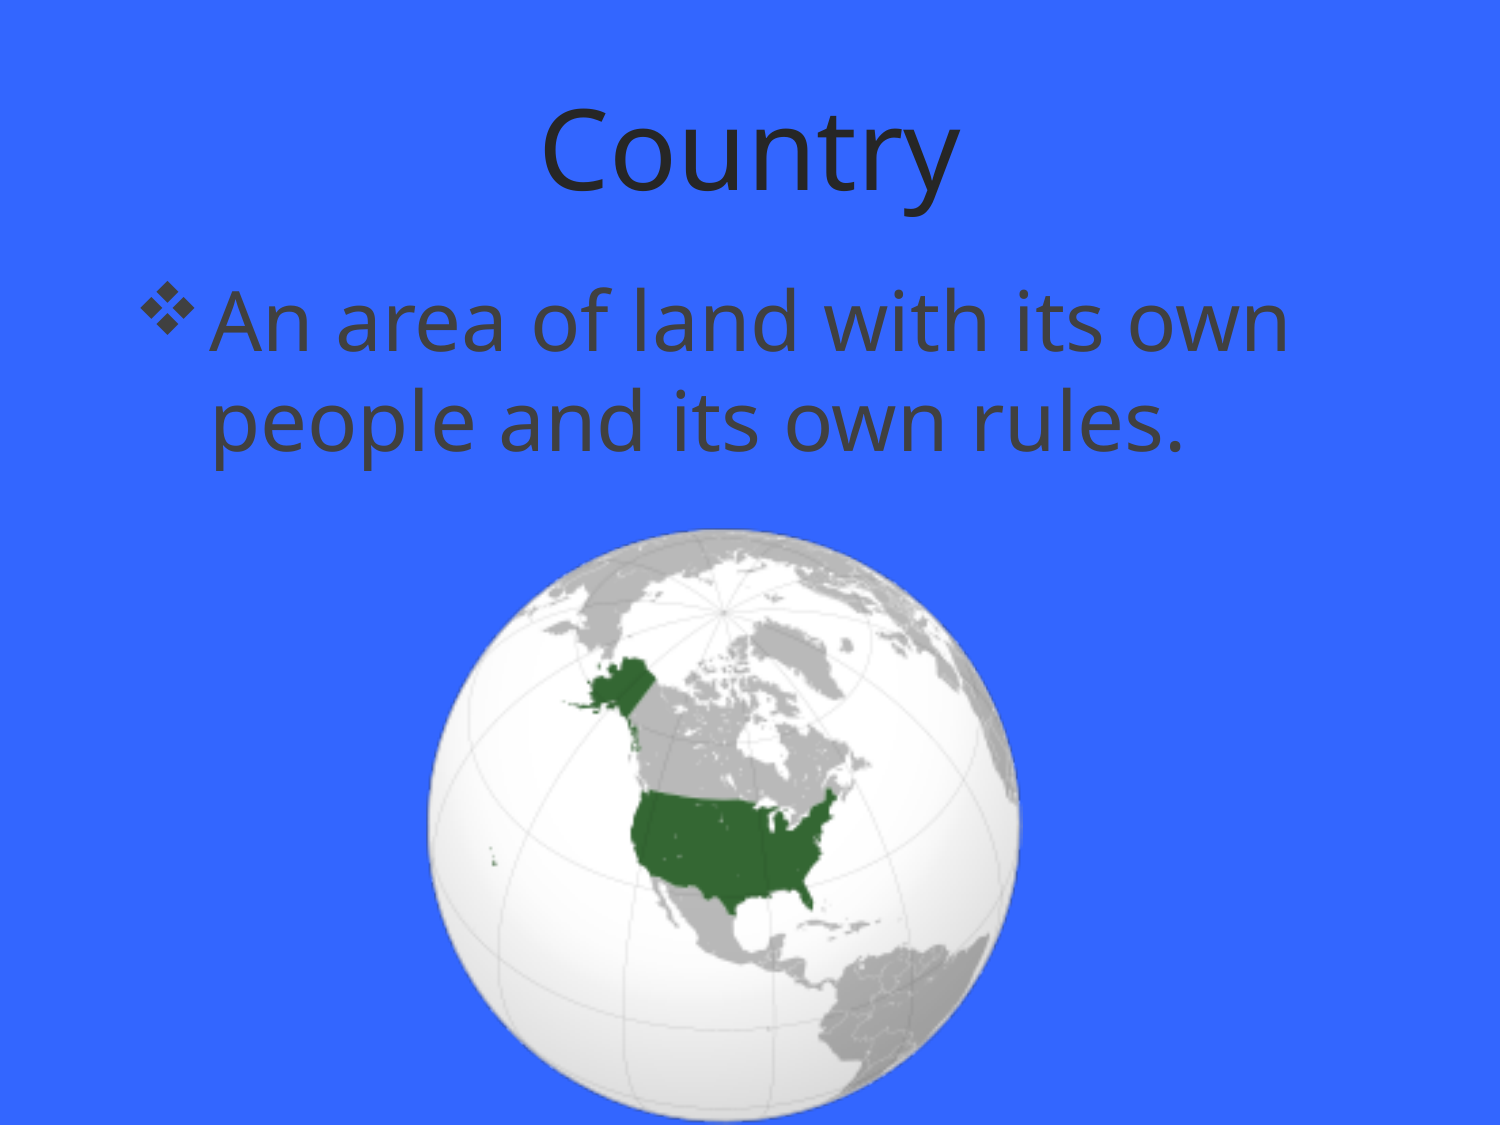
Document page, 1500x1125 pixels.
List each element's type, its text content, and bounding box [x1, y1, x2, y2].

picture [423, 526, 1024, 1125]
title Country [119, 51, 1381, 240]
list An area of land with its own people and its own rules. [119, 260, 1381, 1011]
